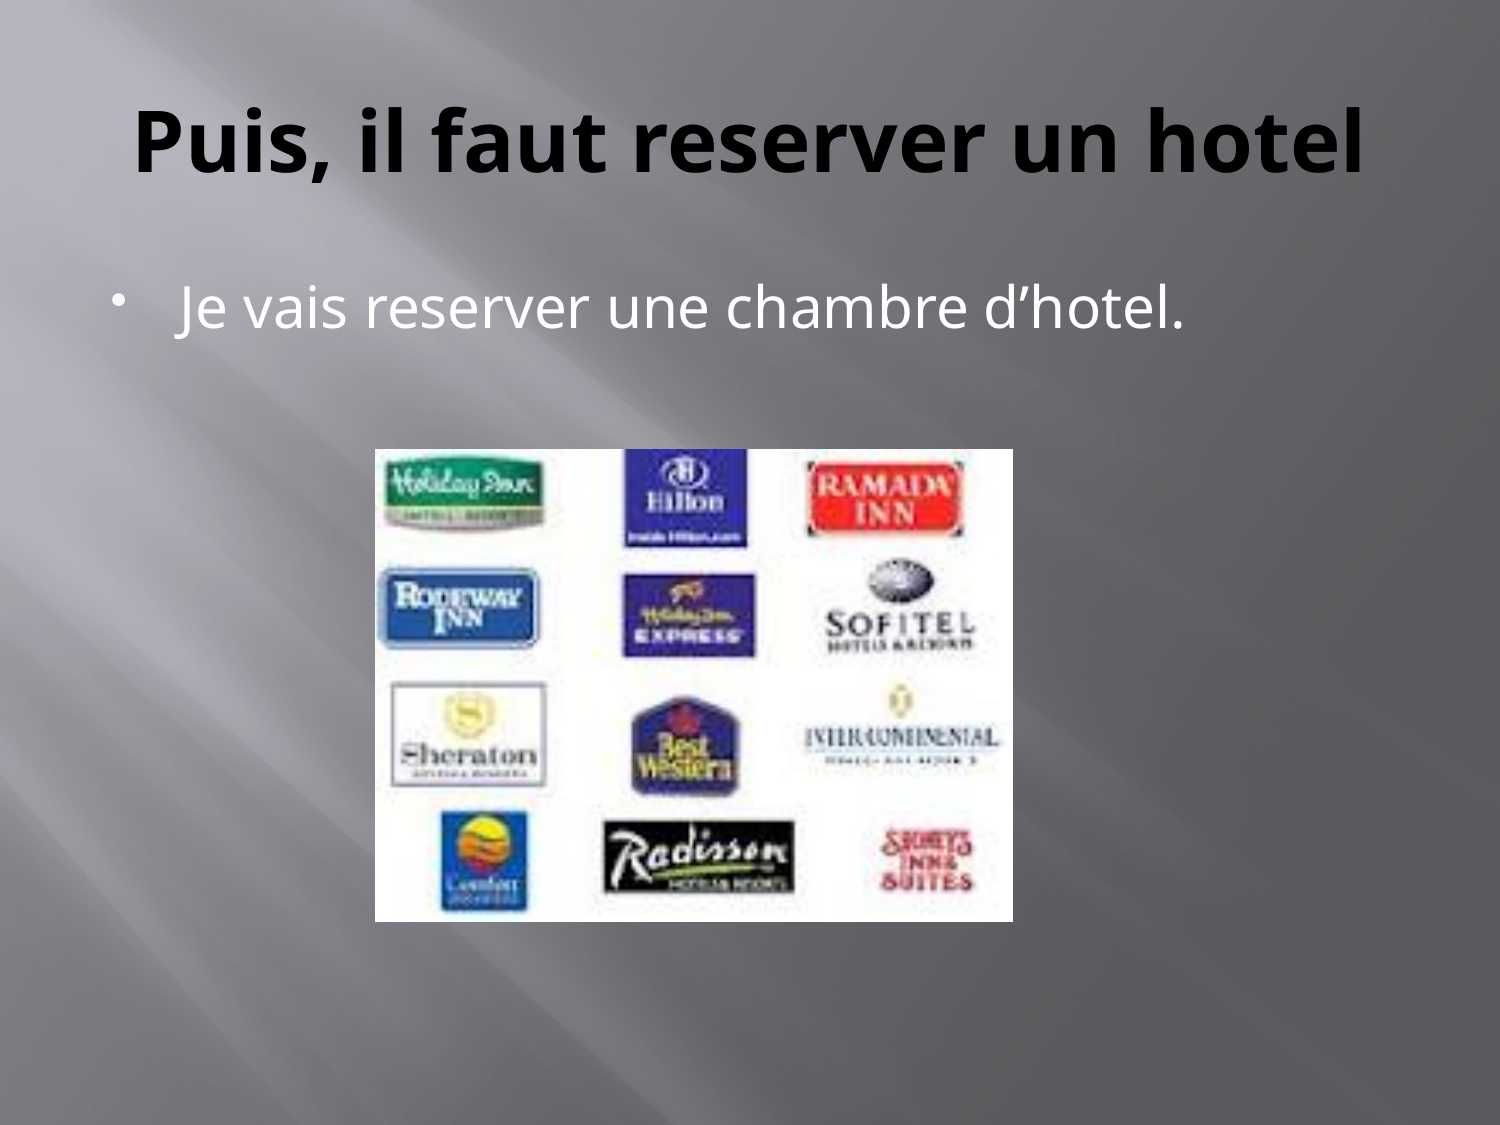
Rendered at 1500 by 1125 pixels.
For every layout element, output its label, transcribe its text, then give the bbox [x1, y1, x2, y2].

picture [374, 449, 1013, 922]
list Je vais reserver une chambre d’hotel. [75, 262, 1425, 1035]
title Puis, il faut reserver un hotel [75, 45, 1425, 233]
